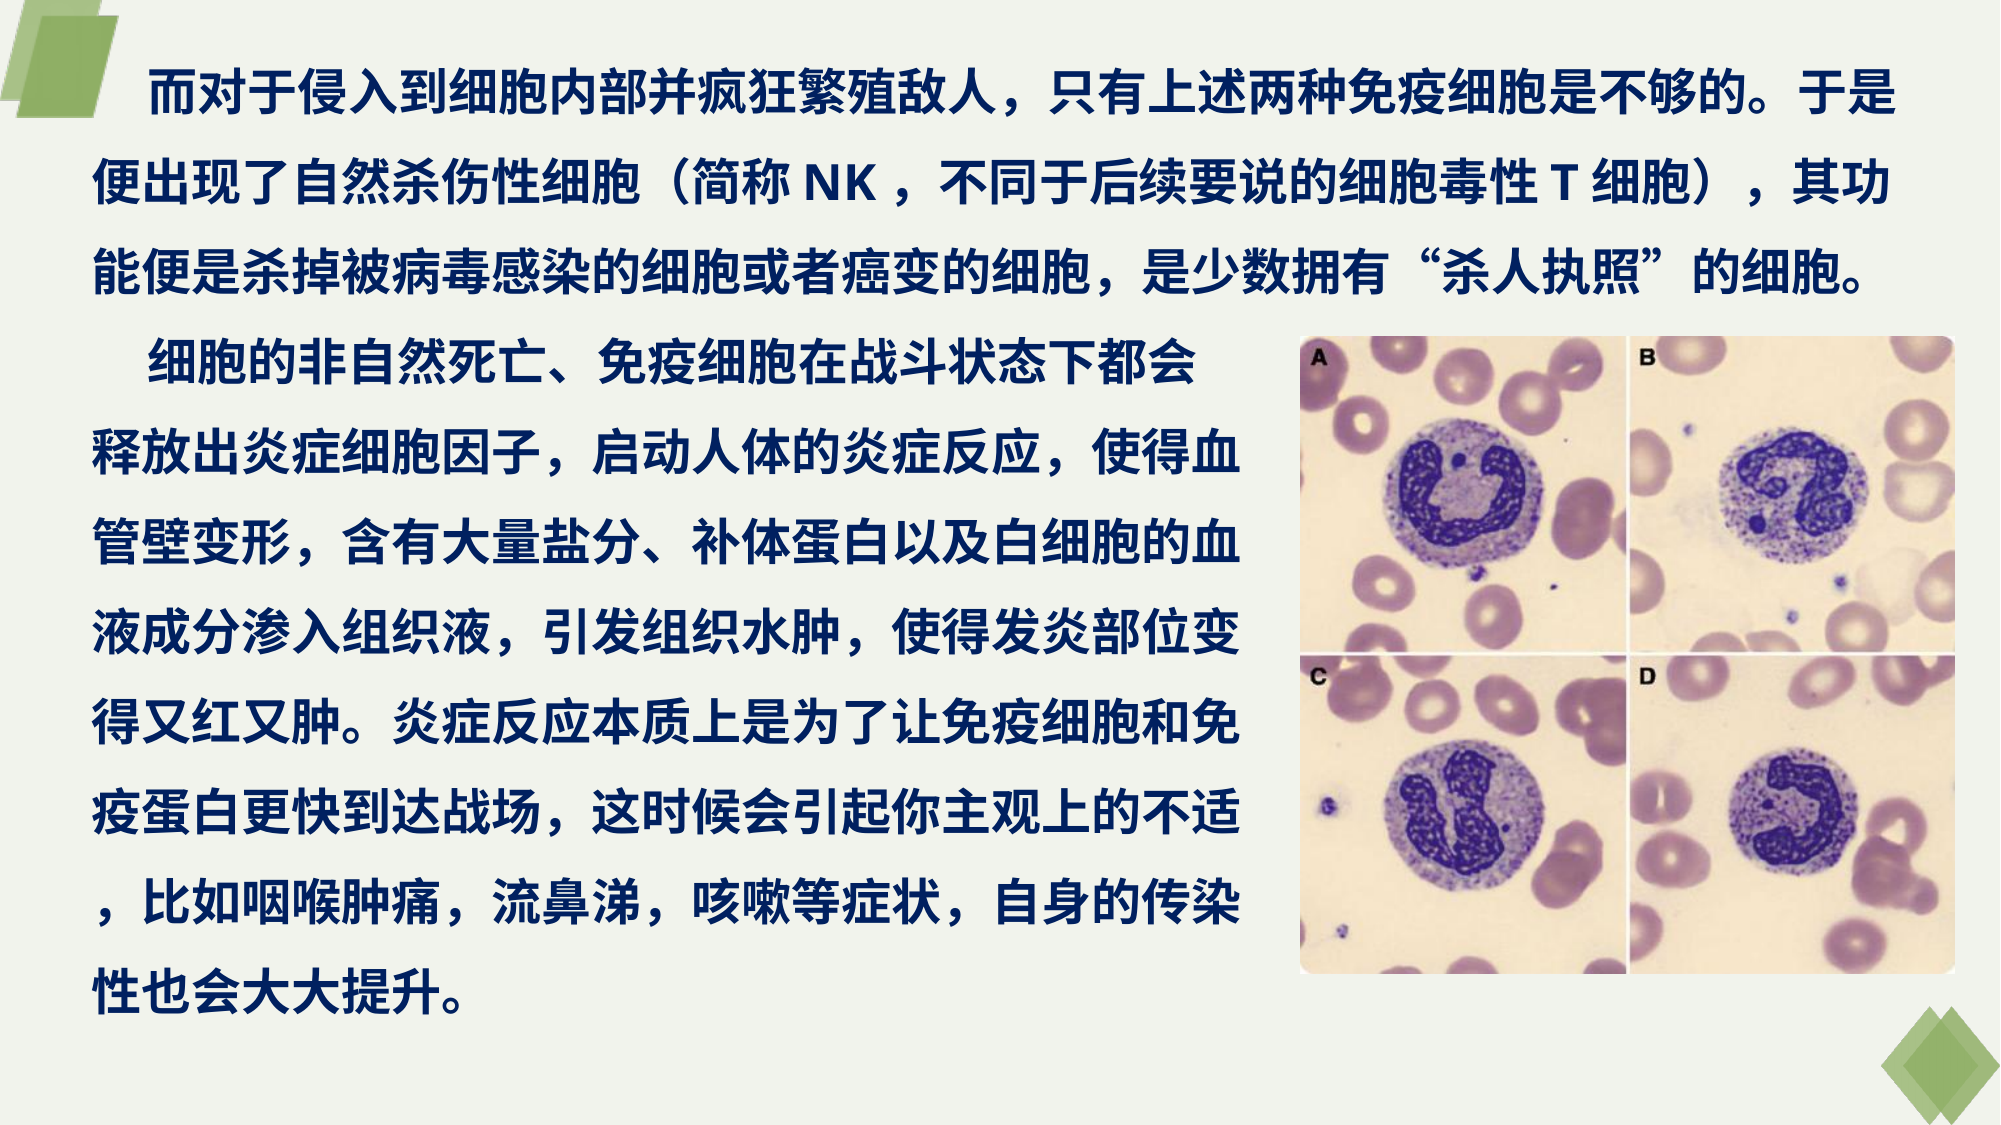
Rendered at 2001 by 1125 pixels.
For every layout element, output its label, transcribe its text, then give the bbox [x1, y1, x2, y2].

picture [1881, 1006, 2000, 1125]
text_box 而对于侵入到细胞内部并疯狂繁殖敌人，只有上述两种免疫细胞是不够的。于是便出现了自然杀伤性细胞（简称NK，不同于后续要说的细胞毒性T细胞），其功能便是杀掉被病毒感染的细胞或者癌变的细胞，是少数拥有“杀人执照”的细胞。 细胞的非自然死亡、免疫细胞在战斗状态下都会 释放出炎症细胞因子，启动人体的炎症反应，使得血 管壁变形，含有大量盐分、补体蛋白以及白细胞的血 液成分渗入组织液，引发组织水肿，使得发炎部位变 得又红又肿。炎症反应本质上是为了让免疫细胞和免 疫蛋白更快到达战场，这时候会引起你主观上的不适 ，比如咽喉肿痛，流鼻涕，咳嗽等症状，自身的传染 性也会大大提升。 [76, 23, 1942, 1029]
picture [1300, 336, 1955, 974]
picture [0, 0, 119, 119]
